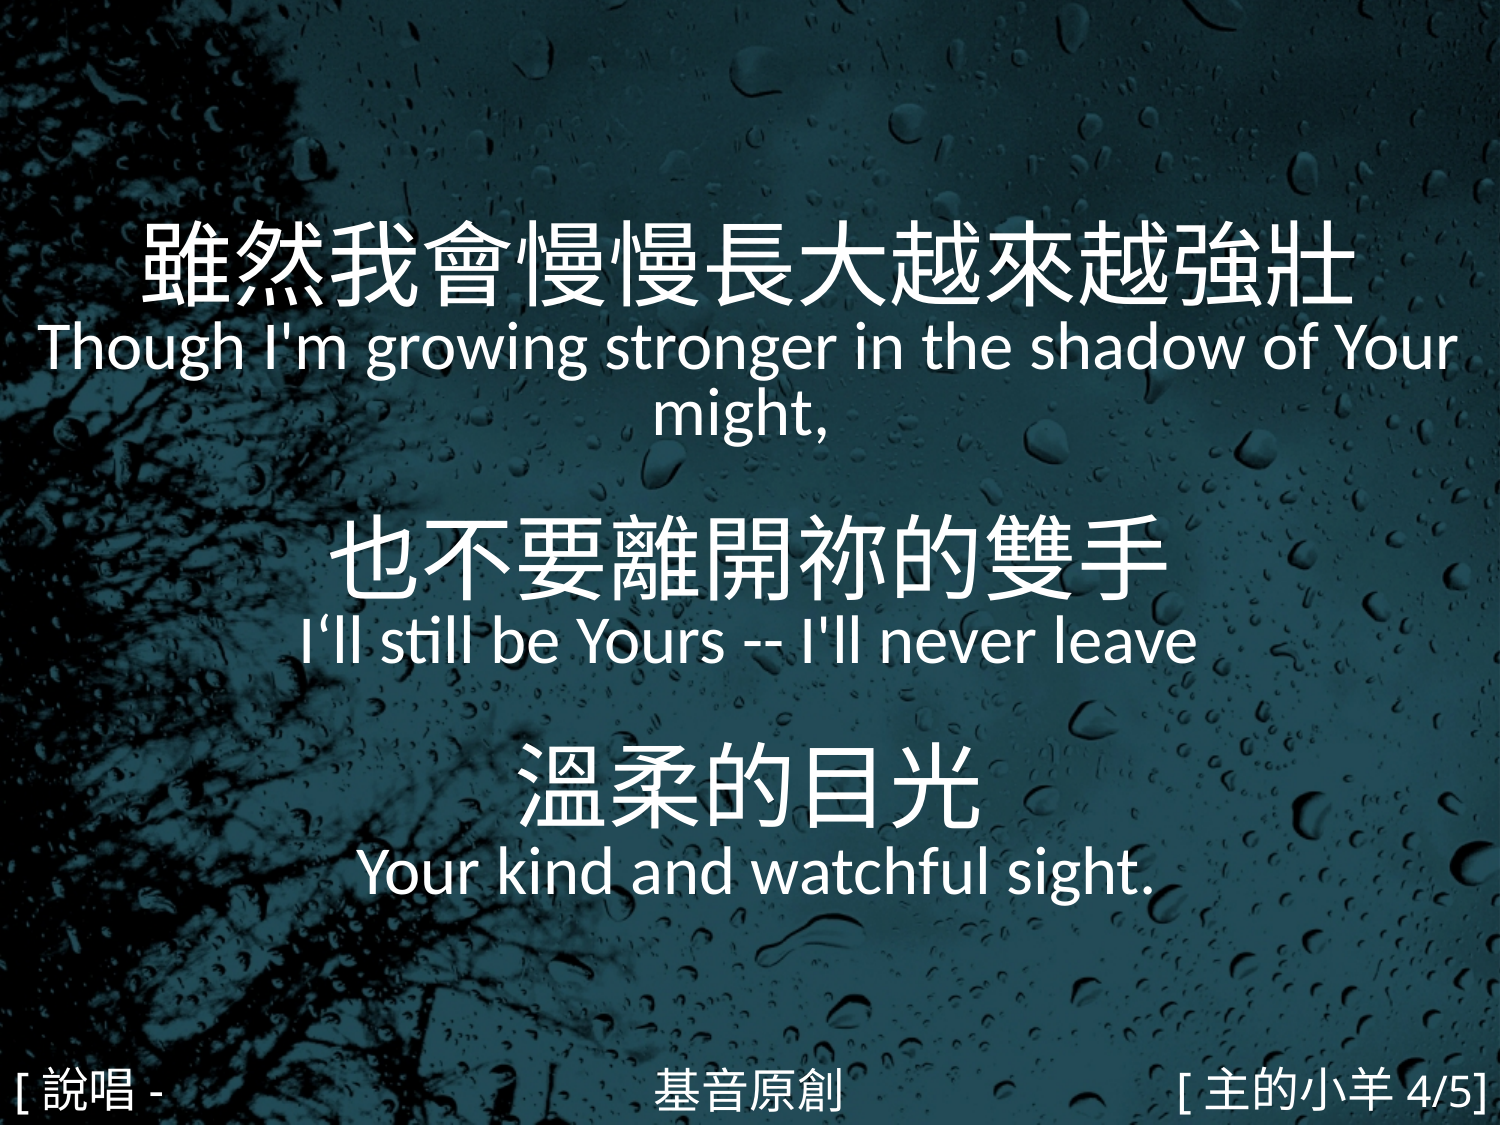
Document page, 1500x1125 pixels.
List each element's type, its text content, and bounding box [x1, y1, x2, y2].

picture [0, 0, 1500, 1053]
text_box 基音原創 [0, 1053, 1500, 1125]
text_box 雖然我會慢慢長大越來越強壯 Though I'm growing stronger in the shadow of Your might, 也不要離開祢的雙手 I‘ll still be Yours -- I'll never leave 溫柔的目光 Your kind and watchful sight. [0, 219, 1499, 987]
